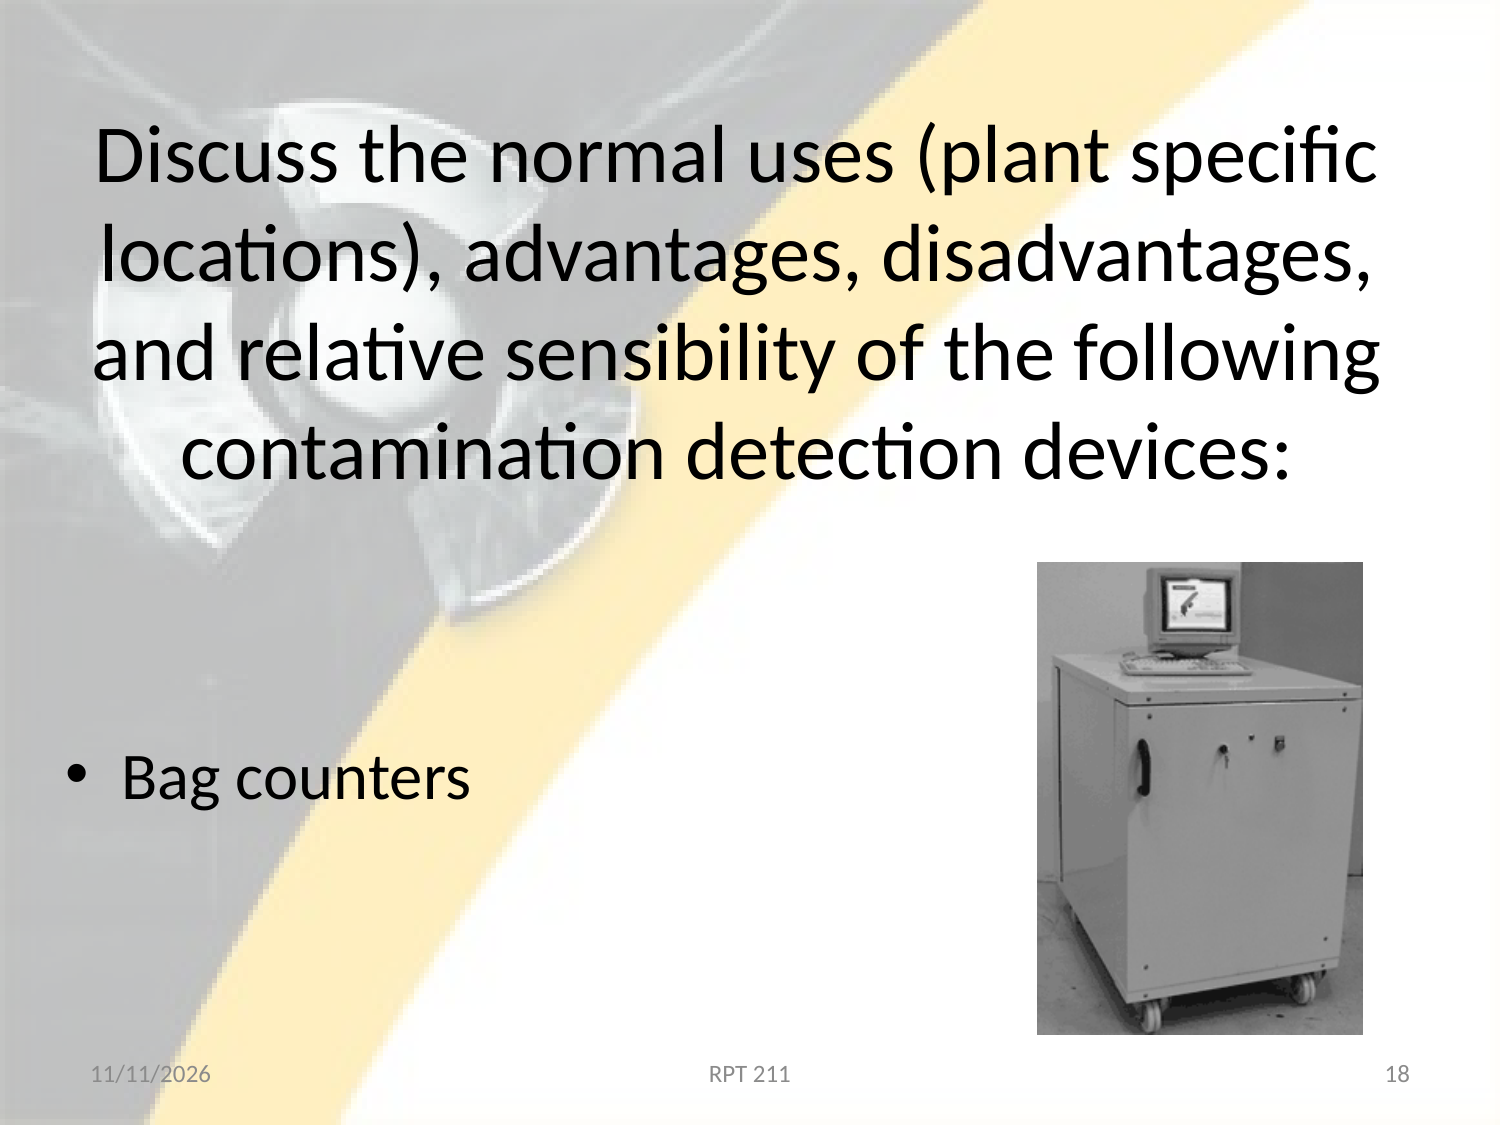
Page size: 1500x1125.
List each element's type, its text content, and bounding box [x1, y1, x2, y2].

list Bag counters [50, 725, 588, 838]
slide_number 18 [1074, 1042, 1425, 1103]
picture [1037, 562, 1363, 1035]
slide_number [75, 1042, 425, 1103]
footer RPT 211 [512, 1042, 988, 1103]
title Discuss the normal uses (plant specific locations), advantages, disadvantages, and relative sensibility of the following contamination detection devices: [75, 45, 1400, 650]
